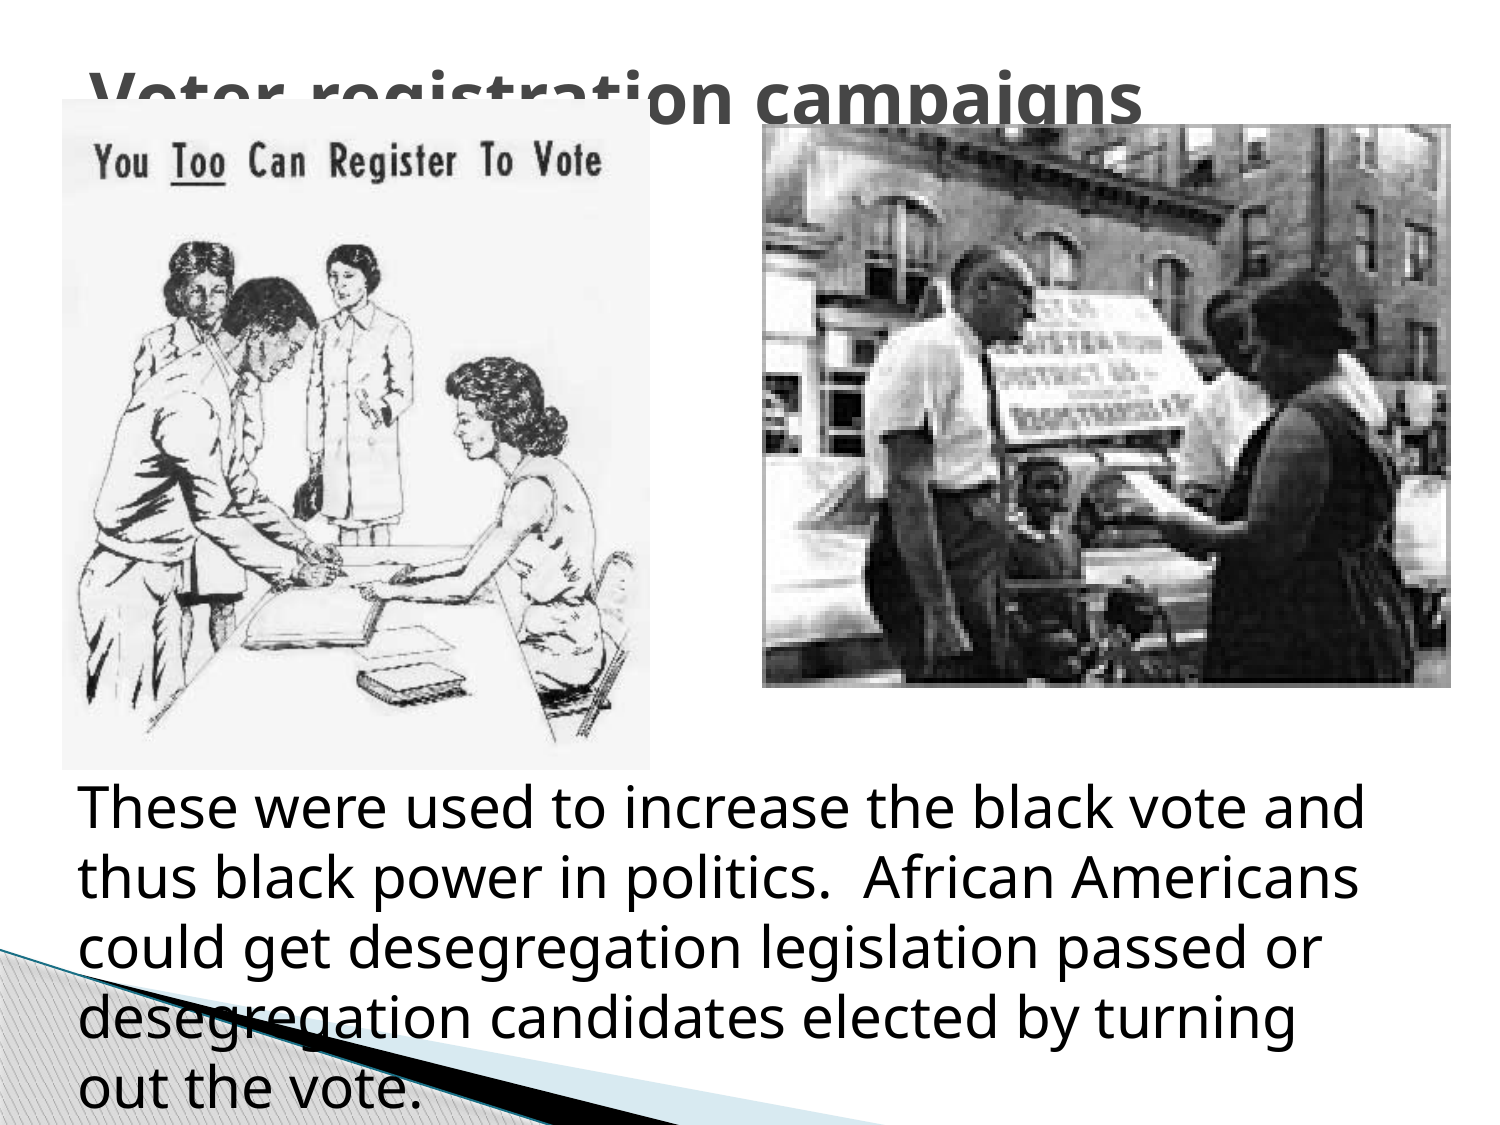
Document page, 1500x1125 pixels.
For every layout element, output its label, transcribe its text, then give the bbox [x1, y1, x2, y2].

picture [62, 99, 651, 770]
picture [762, 124, 1452, 688]
title Voter-registration campaigns (legislation) [75, 45, 1425, 233]
text_box These were used to increase the black vote and thus black power in politics. African Americans could get desegregation legislation passed or desegregation candidates elected by turning out the vote. [62, 762, 1388, 1125]
